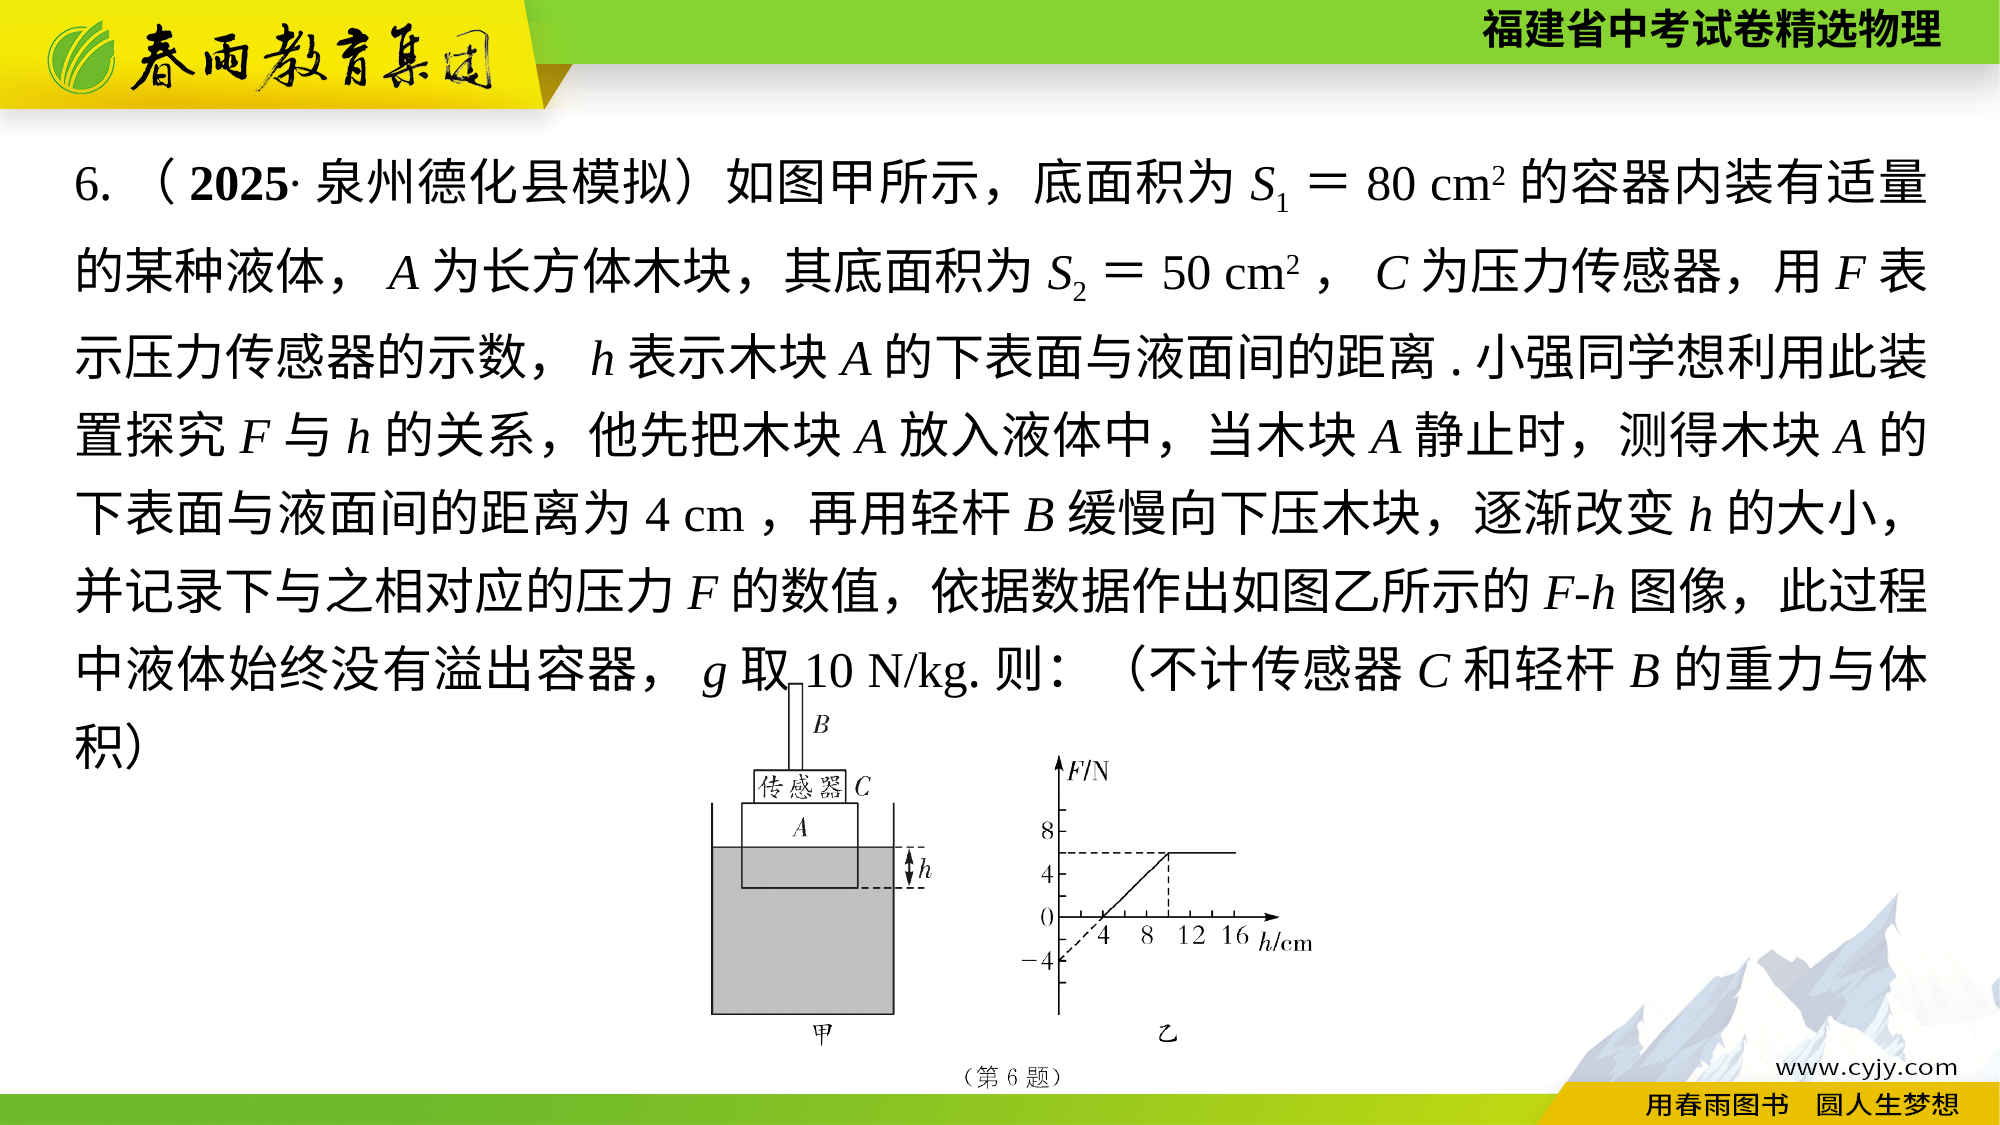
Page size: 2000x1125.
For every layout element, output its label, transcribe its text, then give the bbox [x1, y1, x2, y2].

list 6.（2025∙泉州德化县模拟）如图甲所示，底面积为S1＝80 cm2的容器内装有适量的某种液体，A为长方体木块，其底面积为S2＝50 cm2，C为压力传感器，用F表示压力传感器的示数，h表示木块A的下表面与液面间的距离.小强同学想利用此装置探究F与h的关系，他先把木块A放入液体中，当木块A静止时，测得木块A的下表面与液面间的距离为4 cm，再用轻杆B缓慢向下压木块，逐渐改变h的大小，并记录下与之相对应的压力F的数值，依据数据作出如图乙所示的F-h图像，此过程中液体始终没有溢出容器，g取10 N/kg.则：（不计传感器C和轻杆B的重力与体积） [59, 122, 1944, 689]
picture [0, 0, 2000, 1125]
